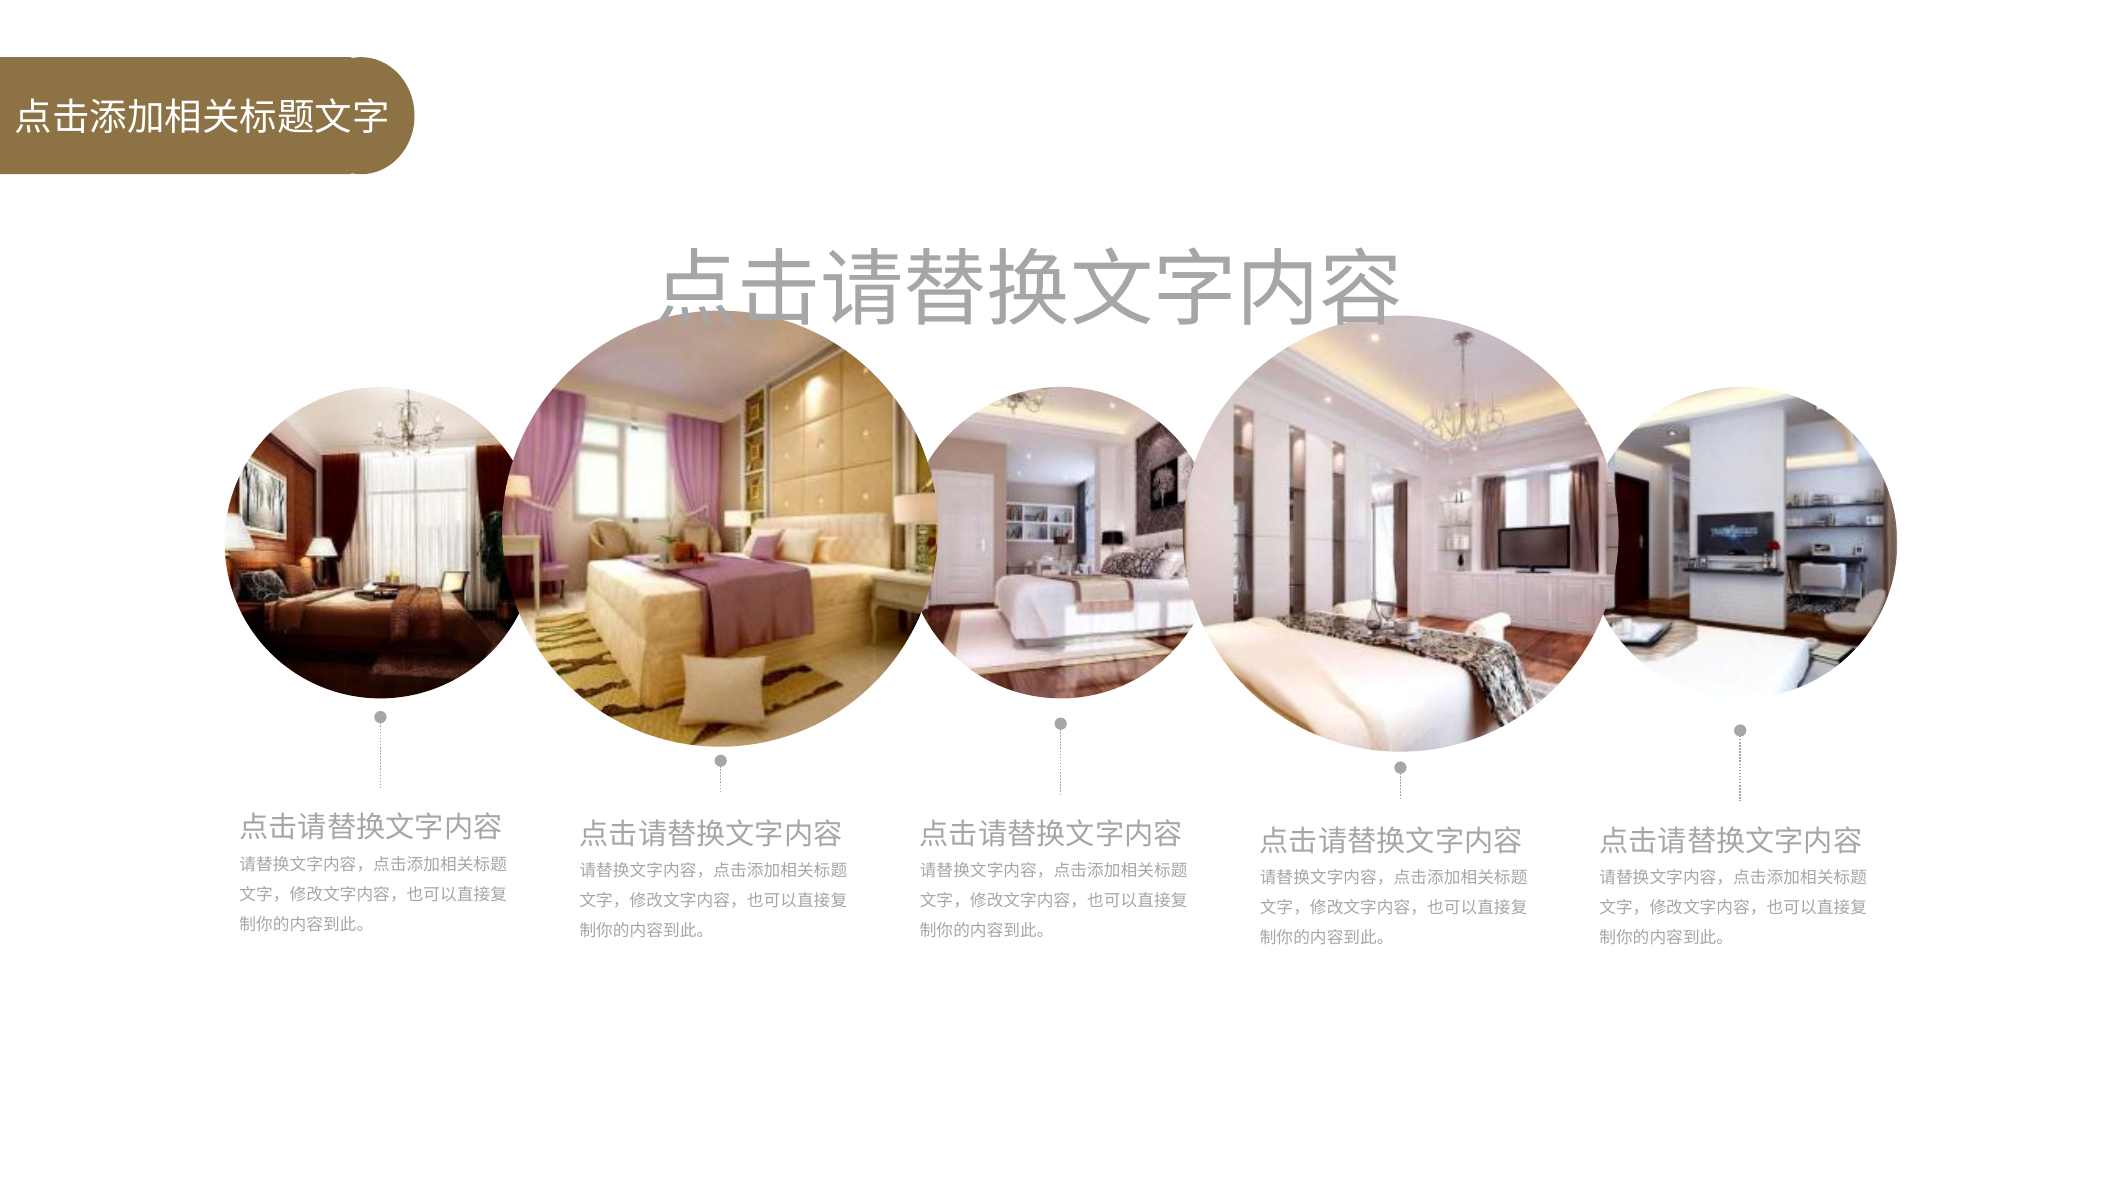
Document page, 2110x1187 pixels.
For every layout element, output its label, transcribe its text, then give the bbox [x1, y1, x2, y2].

text_box [223, 385, 519, 700]
text_box 点击请替换文字内容 请替换文字内容，点击添加相关标题文字，修改文字内容，也可以直接复制你的内容到此。 [224, 781, 537, 944]
text_box 点击请替换文字内容 请替换文字内容，点击添加相关标题文字，修改文字内容，也可以直接复制你的内容到此。 [564, 787, 877, 950]
text_box [1181, 326, 1620, 753]
text_box [922, 385, 1198, 700]
text_box 点击请替换文字内容 请替换文字内容，点击添加相关标题文字，修改文字内容，也可以直接复制你的内容到此。 [1244, 794, 1557, 957]
text_box 点击请替换文字内容 请替换文字内容，点击添加相关标题文字，修改文字内容，也可以直接复制你的内容到此。 [904, 787, 1217, 950]
text_box 点击请替换文字内容 请替换文字内容，点击添加相关标题文字，修改文字内容，也可以直接复制你的内容到此。 [1584, 794, 1897, 957]
text_box [501, 325, 940, 748]
text_box 点击添加相关标题文字 [0, 85, 415, 146]
text_box 点击请替换文字内容 [639, 178, 1471, 343]
text_box [1604, 385, 1899, 700]
